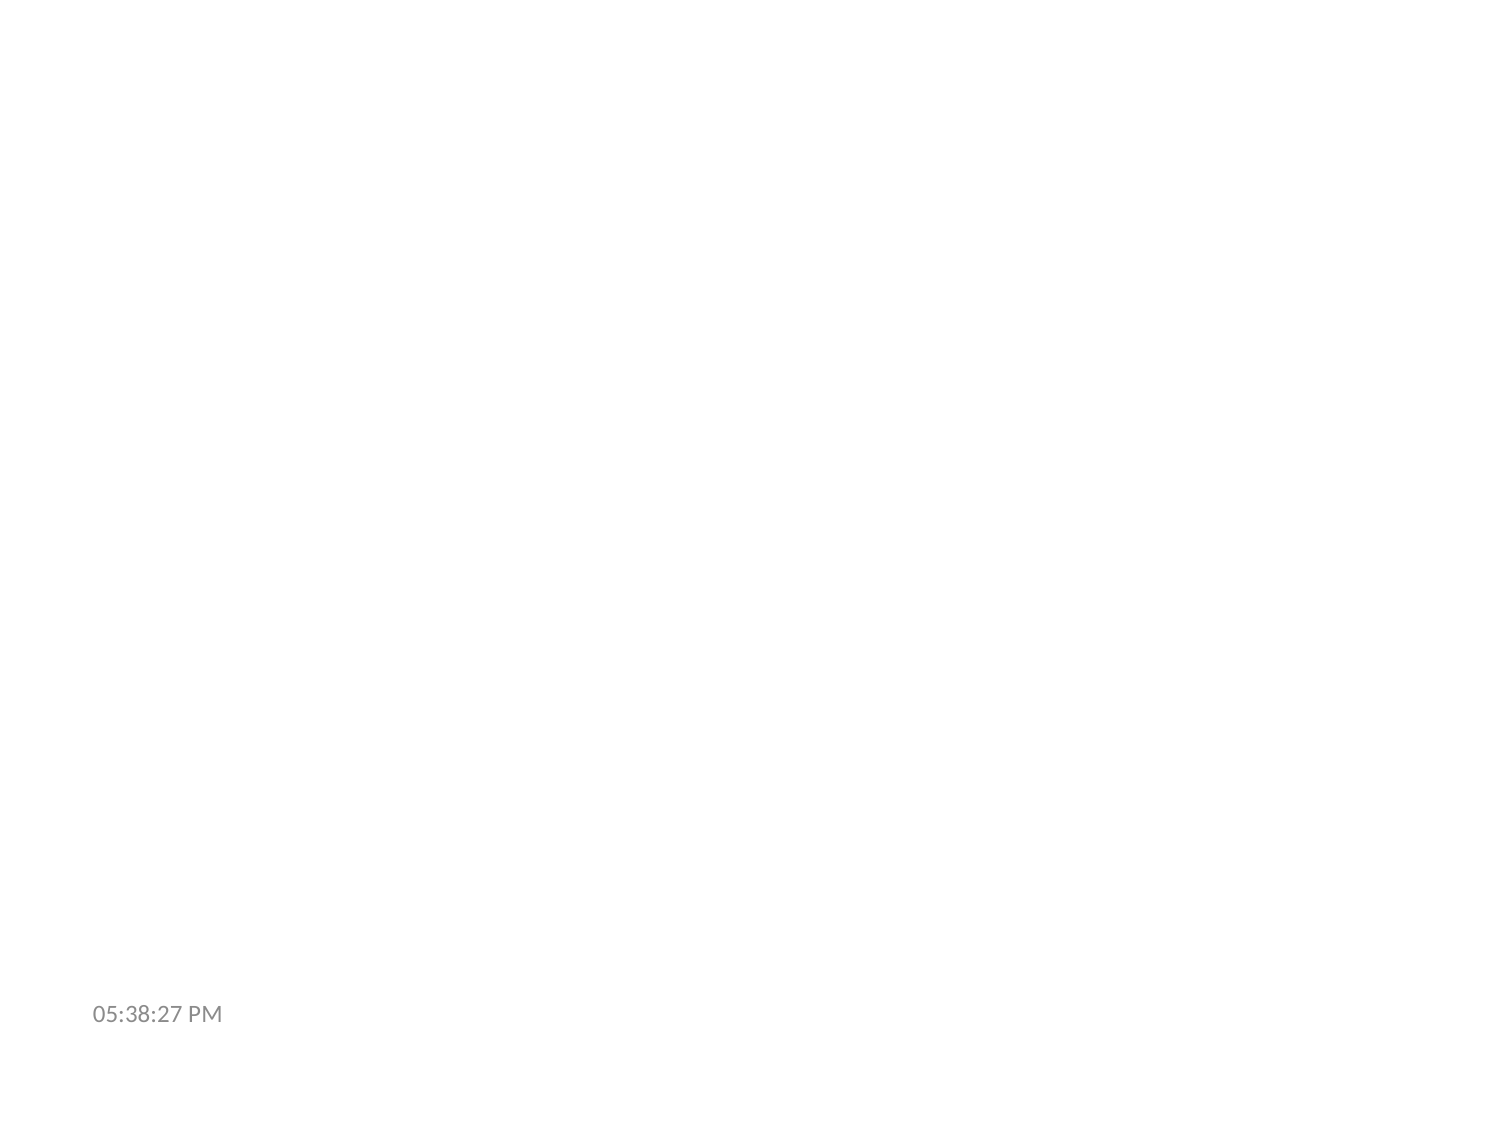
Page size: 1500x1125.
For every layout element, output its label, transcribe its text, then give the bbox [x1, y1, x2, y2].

text_box 3:35:09 PM [77, 982, 428, 1043]
